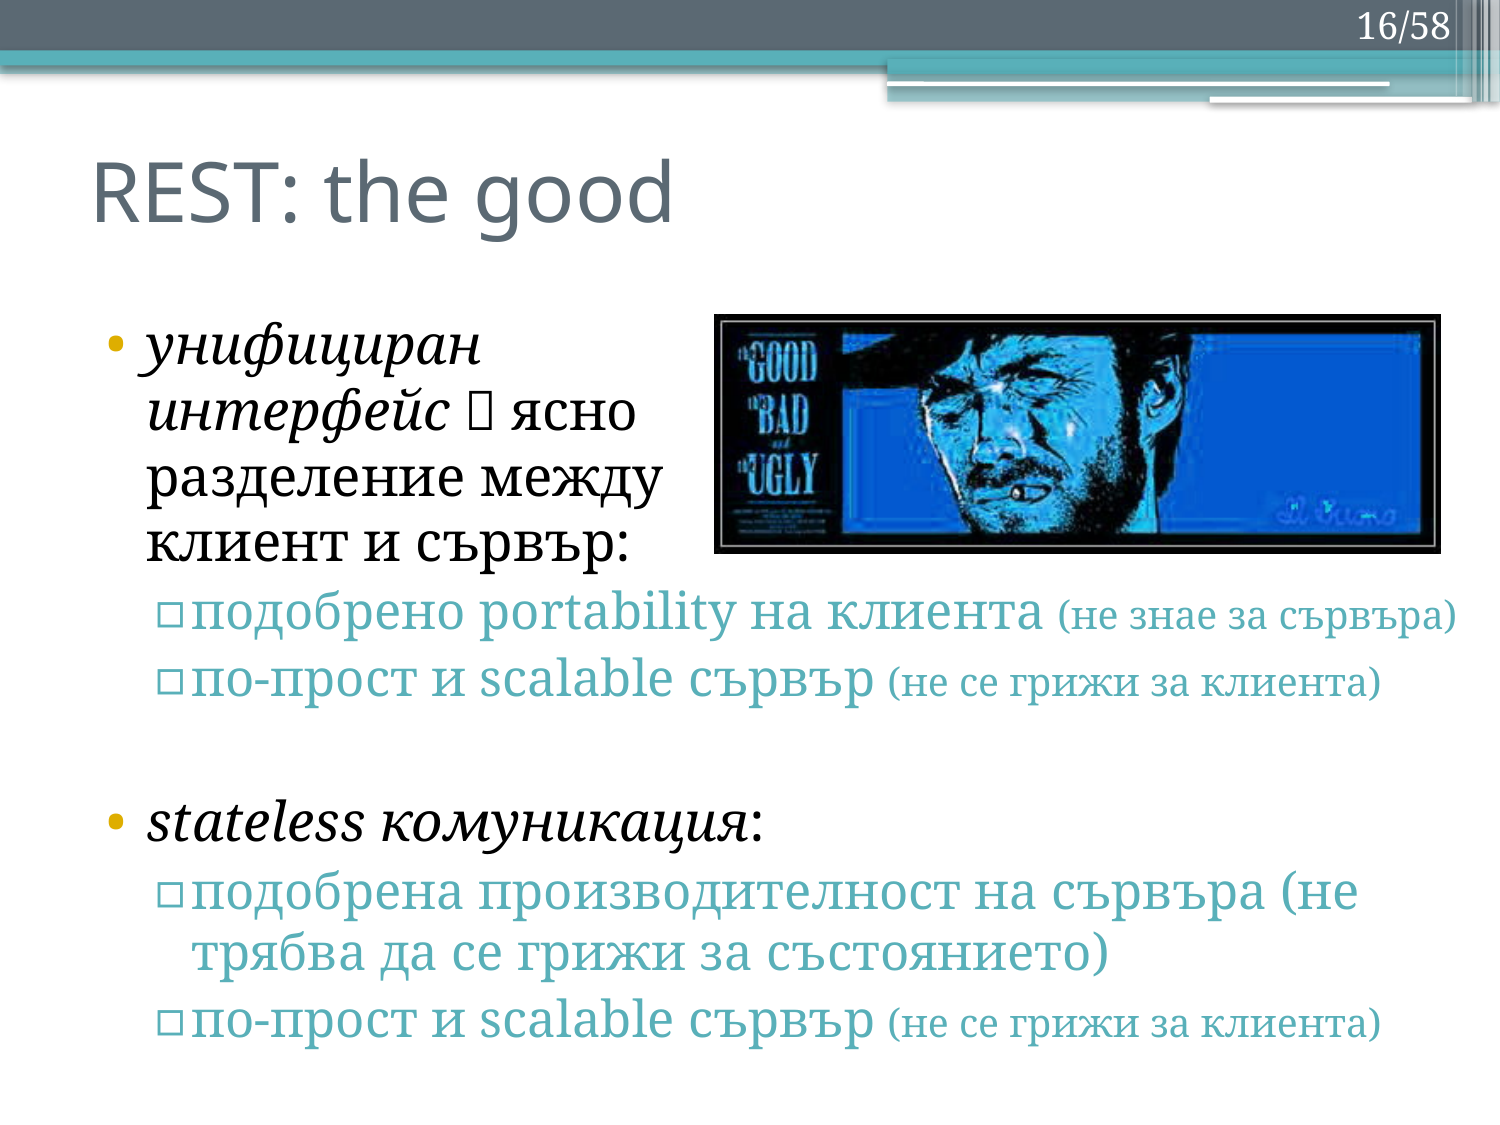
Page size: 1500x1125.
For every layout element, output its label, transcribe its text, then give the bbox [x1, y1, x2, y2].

title REST: the good [75, 101, 1425, 277]
picture [714, 314, 1442, 554]
list унифициран интерфейс  ясно разделение между клиент и сървър: подобрено portability на клиента (не знае за сървъра) по-прост и scalable сървър (не се грижи за клиента) stateless комуникация: подобрена производителност на сървъра (не трябва да се грижи за състоянието) по-прост и scalable сървър (не се грижи за клиента) [75, 302, 1500, 1094]
slide_number 16/58 [1305, 0, 1466, 61]
